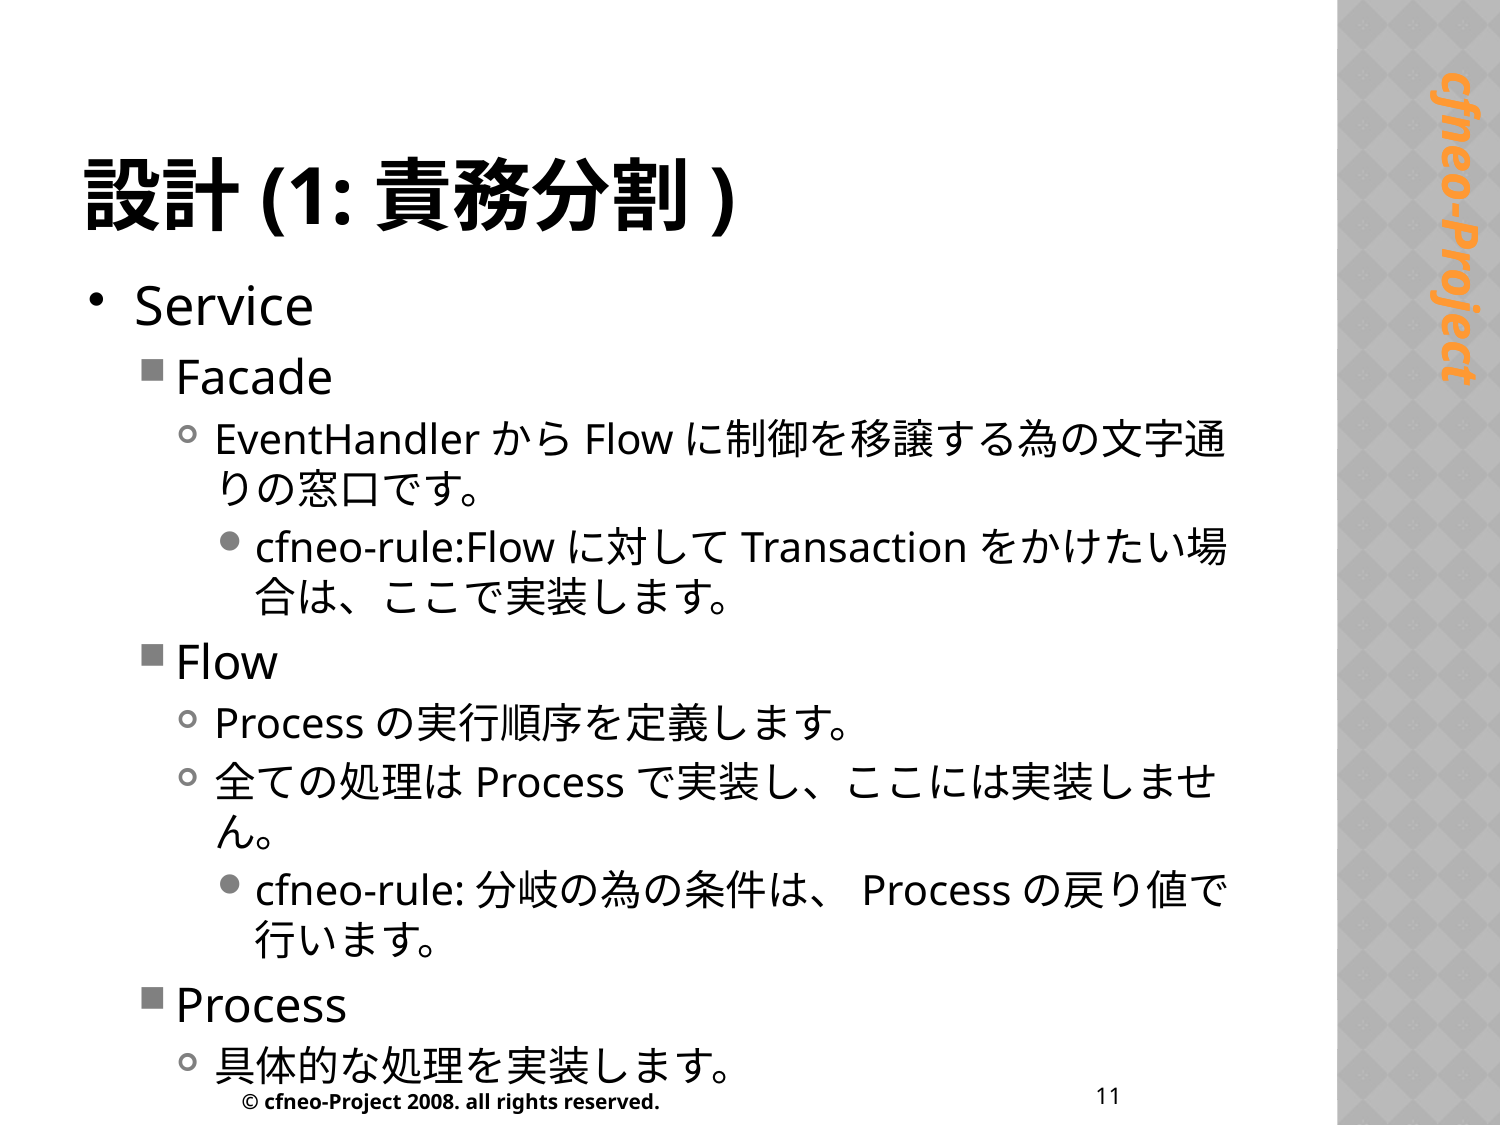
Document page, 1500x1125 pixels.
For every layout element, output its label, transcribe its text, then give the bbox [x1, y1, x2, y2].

footer © cfneo-Project 2008. all rights reserved. [75, 1075, 675, 1114]
list Service Facade EventHandlerからFlowに制御を移譲する為の文字通りの窓口です。 cfneo-rule:Flowに対してTransactionをかけたい場合は、ここで実装します。 Flow Processの実行順序を定義します。 全ての処理はProcessで実装し、ここには実装しません。 cfneo-rule:分岐の為の条件は、Processの戻り値で行います。 Process 具体的な処理を実装します。 [75, 264, 1263, 1059]
slide_number 11 [1025, 1075, 1122, 1113]
title 設計(1:責務分割) [75, 52, 1263, 240]
